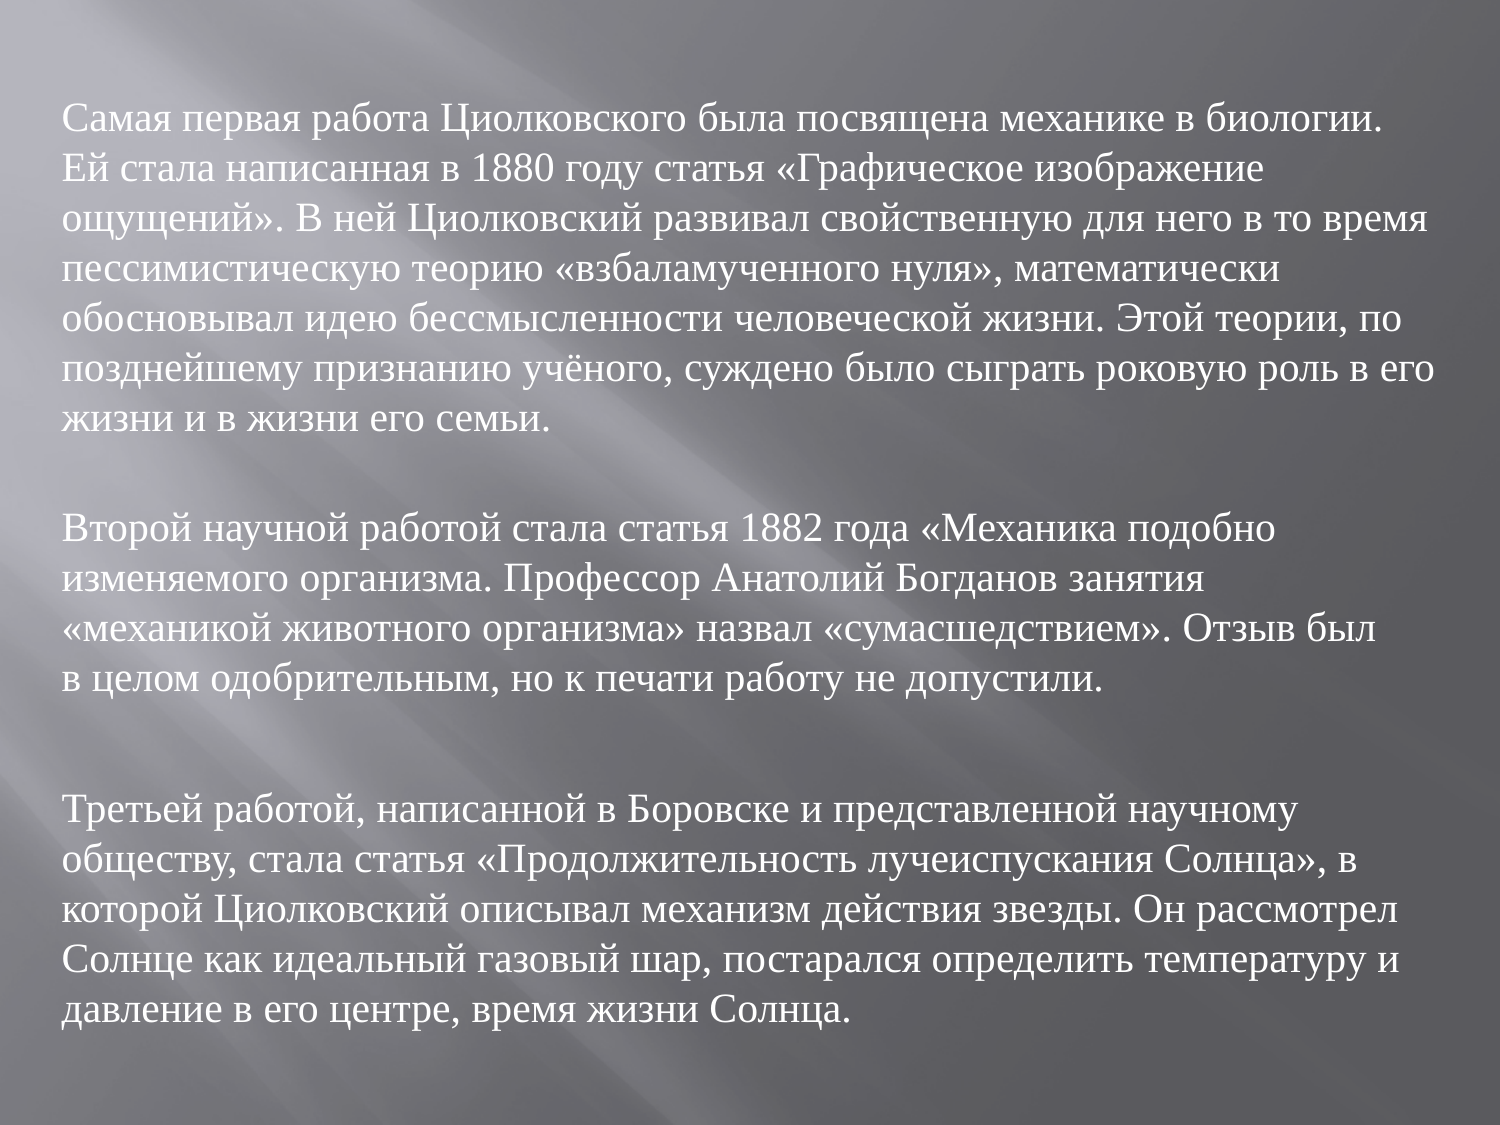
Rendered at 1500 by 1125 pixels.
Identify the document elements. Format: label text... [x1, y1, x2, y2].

text_box Самая первая работа Циолковского была посвящена механике в биологии. Ей стала написанная в 1880 году статья «Графическое изображение ощущений». В ней Циолковский развивал свойственную для него в то время пессимистическую теорию «взбаламученного нуля», математически обосновывал идею бессмысленности человеческой жизни. Этой теории, по позднейшему признанию учёного, суждено было сыграть роковую роль в его жизни и в жизни его семьи. [46, 82, 1454, 447]
text_box Третьей работой, написанной в Боровске и представленной научному обществу, стала статья «Продолжительность лучеиспускания Солнца», в которой Циолковский описывал механизм действия звезды. Он рассмотрел Солнце как идеальный газовый шар, постарался определить температуру и давление в его центре, время жизни Солнца. [46, 773, 1442, 1039]
text_box Второй научной работой стала статья 1882 года «Механика подобно изменяемого организма. Профессор Анатолий Богданов занятия «механикой животного организма» назвал «сумасшедствием». Отзыв был в целом одобрительным, но к печати работу не допустили. [46, 492, 1418, 707]
